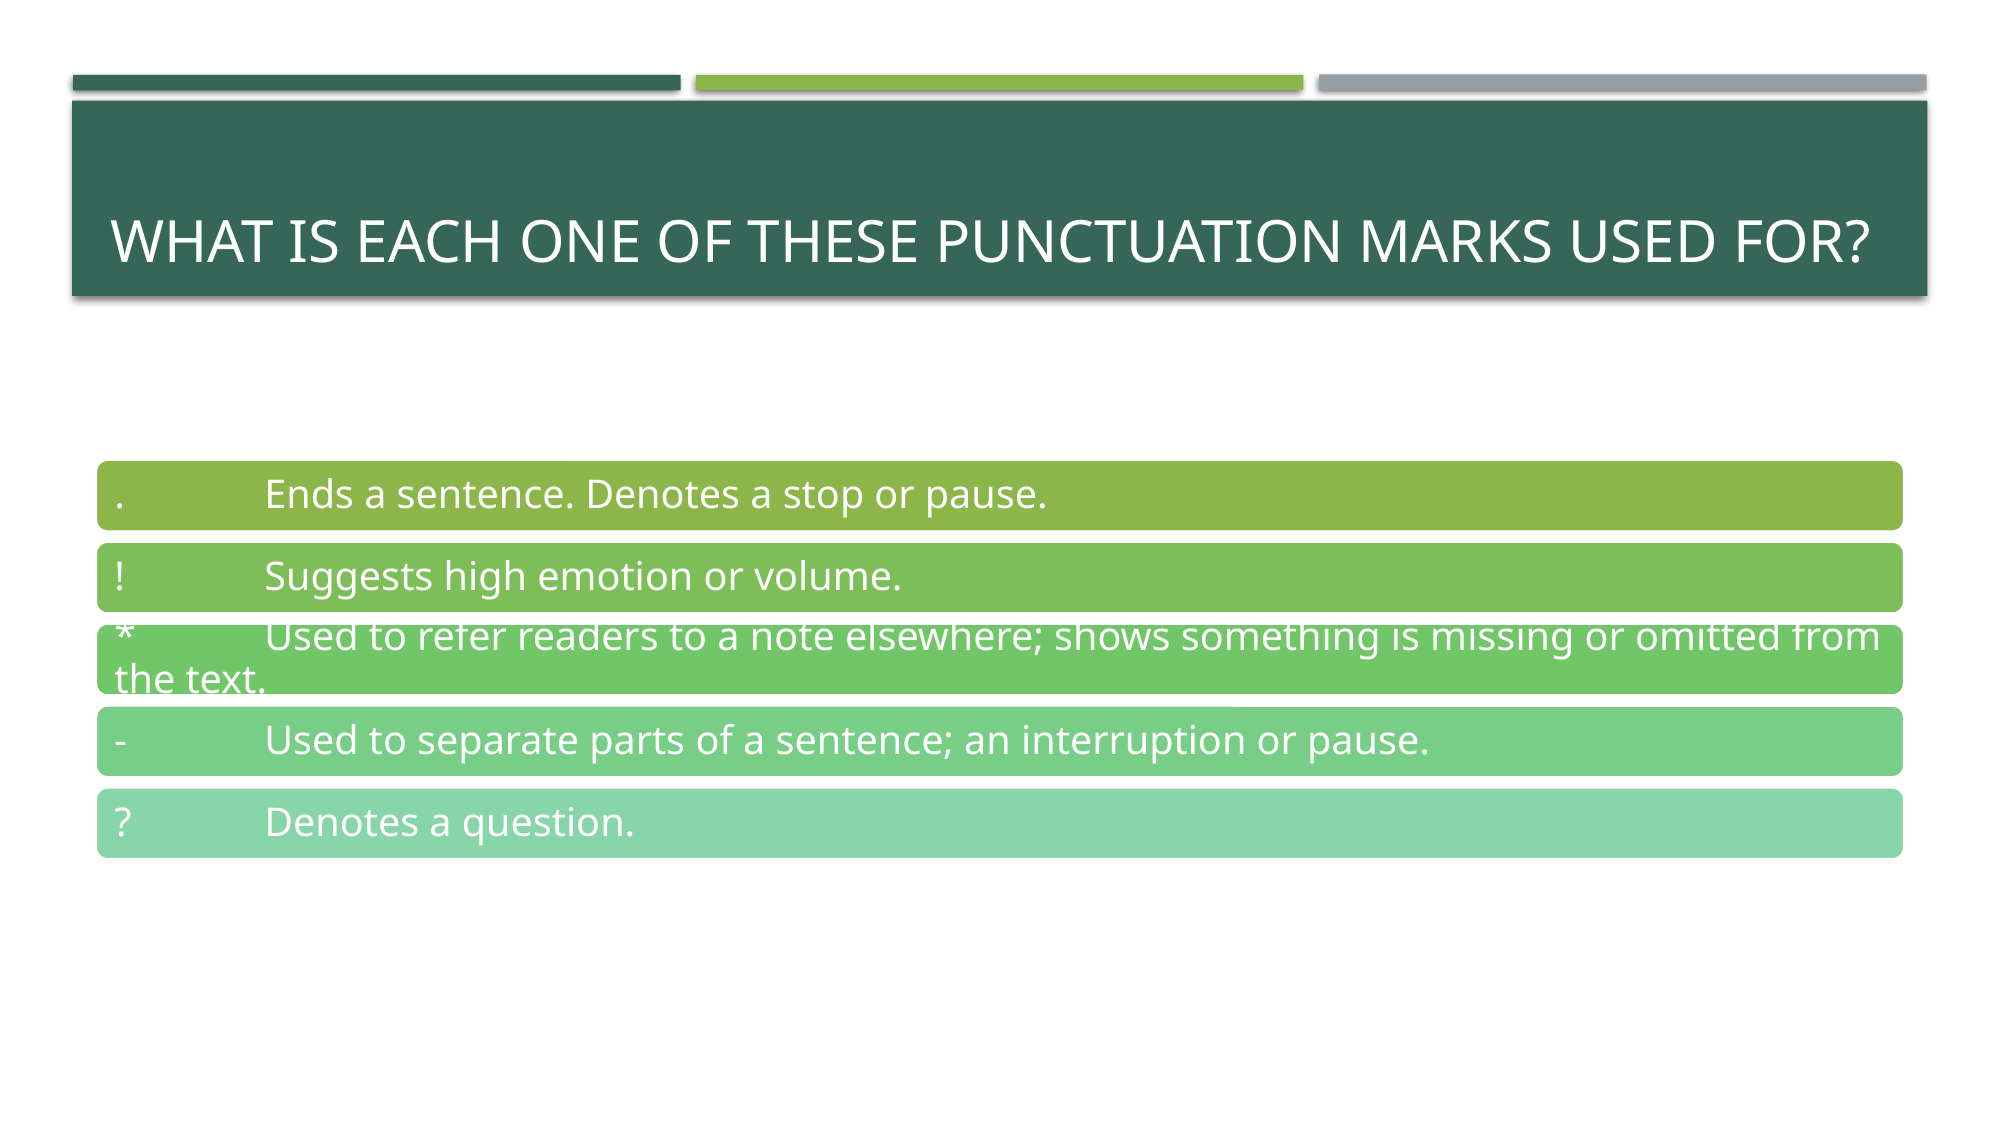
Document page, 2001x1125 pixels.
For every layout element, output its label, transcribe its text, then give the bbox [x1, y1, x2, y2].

title What is each one of these punctuation marks used for? [95, 115, 1905, 282]
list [94, 357, 1906, 962]
